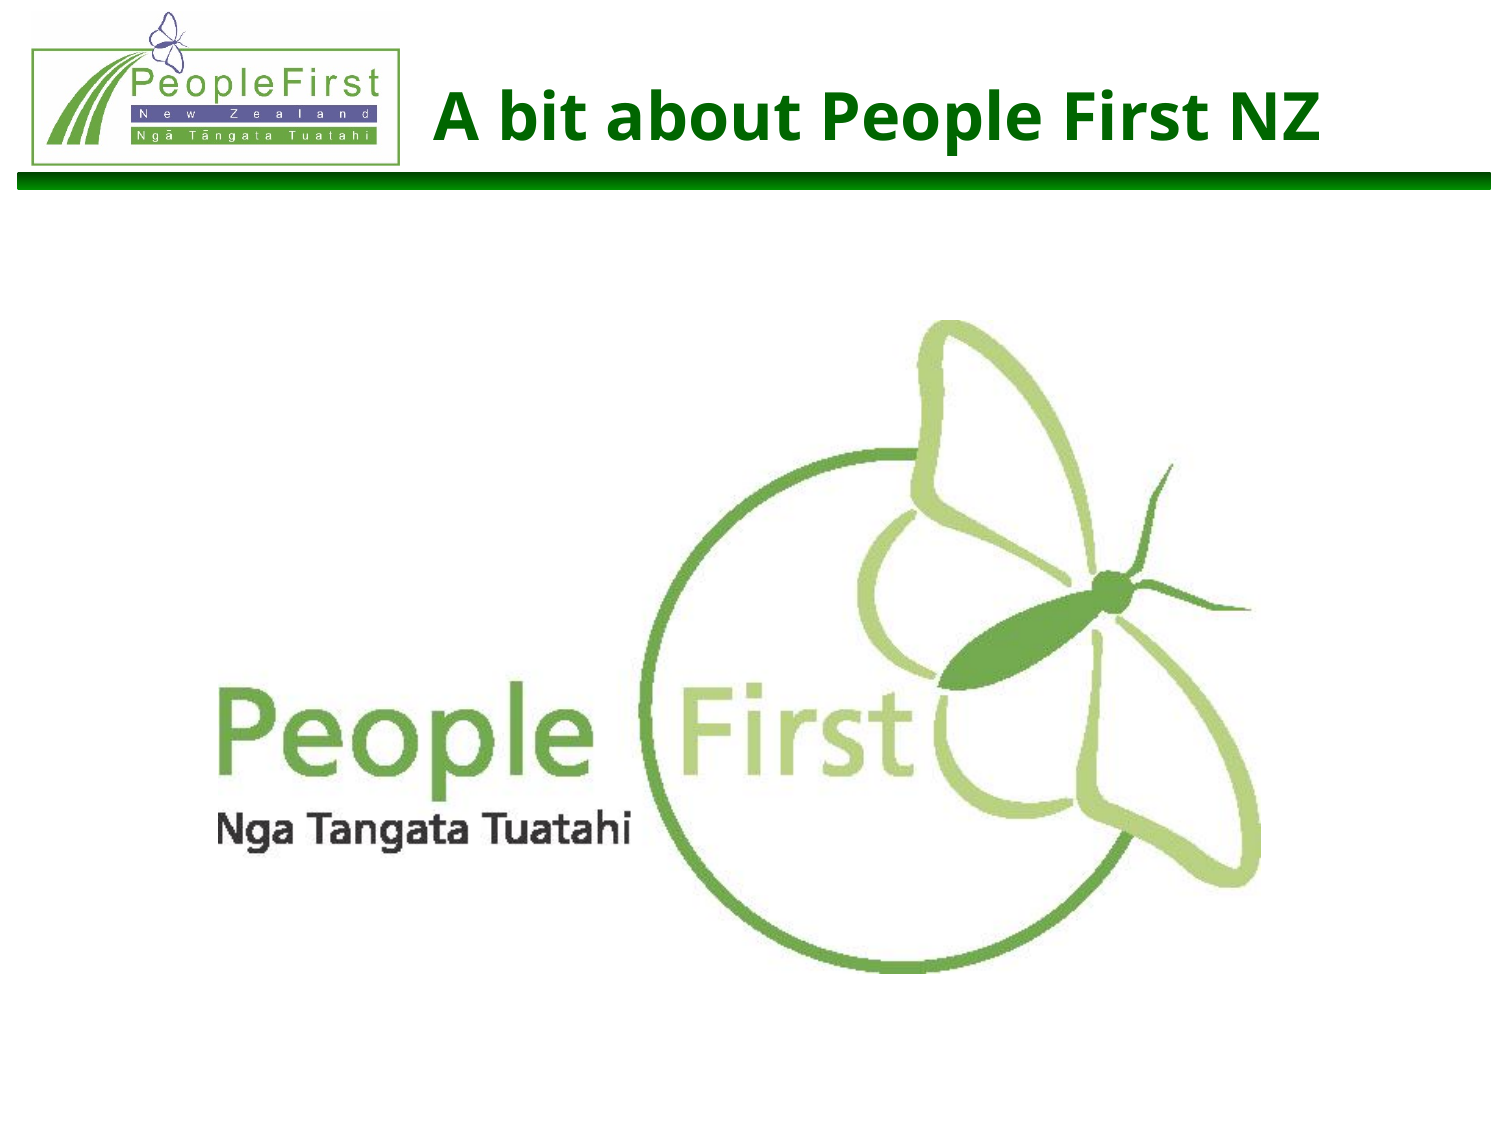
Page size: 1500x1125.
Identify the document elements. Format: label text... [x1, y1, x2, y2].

title A bit about People First NZ [931, 66, 1491, 145]
text_box [8, 0, 931, 321]
picture [218, 319, 1261, 974]
